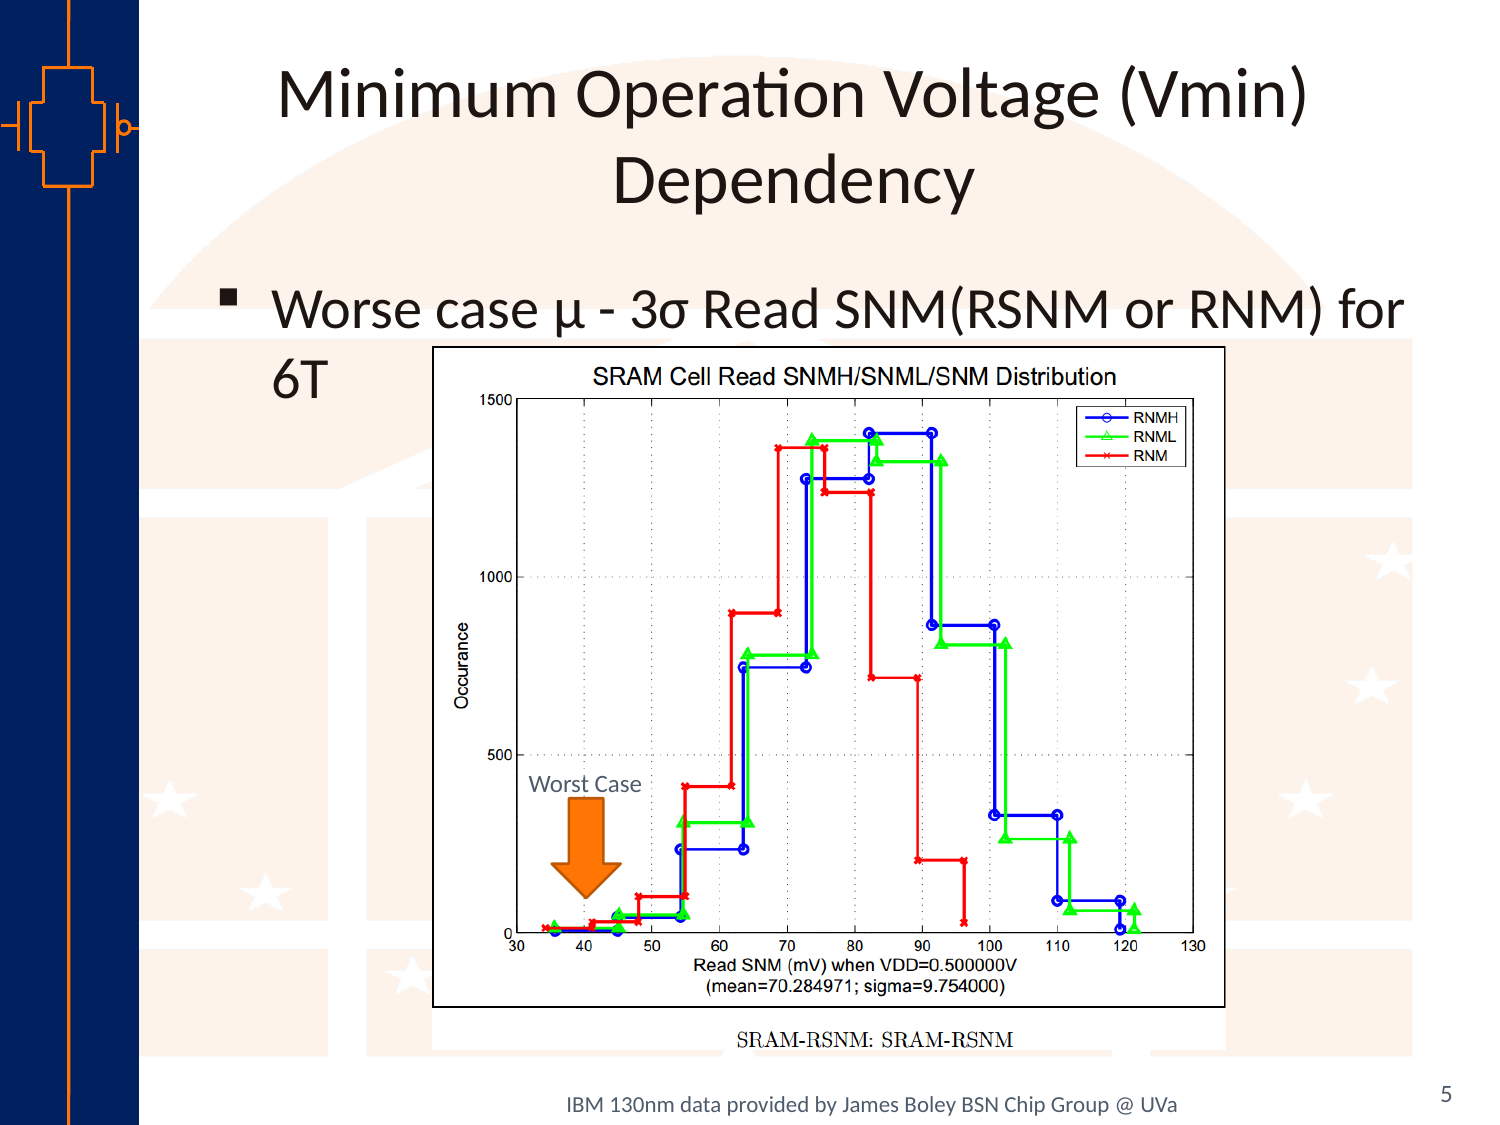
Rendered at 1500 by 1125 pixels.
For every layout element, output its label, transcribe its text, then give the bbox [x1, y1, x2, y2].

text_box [432, 346, 1227, 1125]
title Minimum Operation Voltage (Vmin) Dependency [200, 37, 1388, 225]
slide_number 5 [1425, 1062, 1488, 1123]
list Worse case μ - 3σ Read SNM(RSNM or RNM) for 6T [200, 262, 1425, 988]
